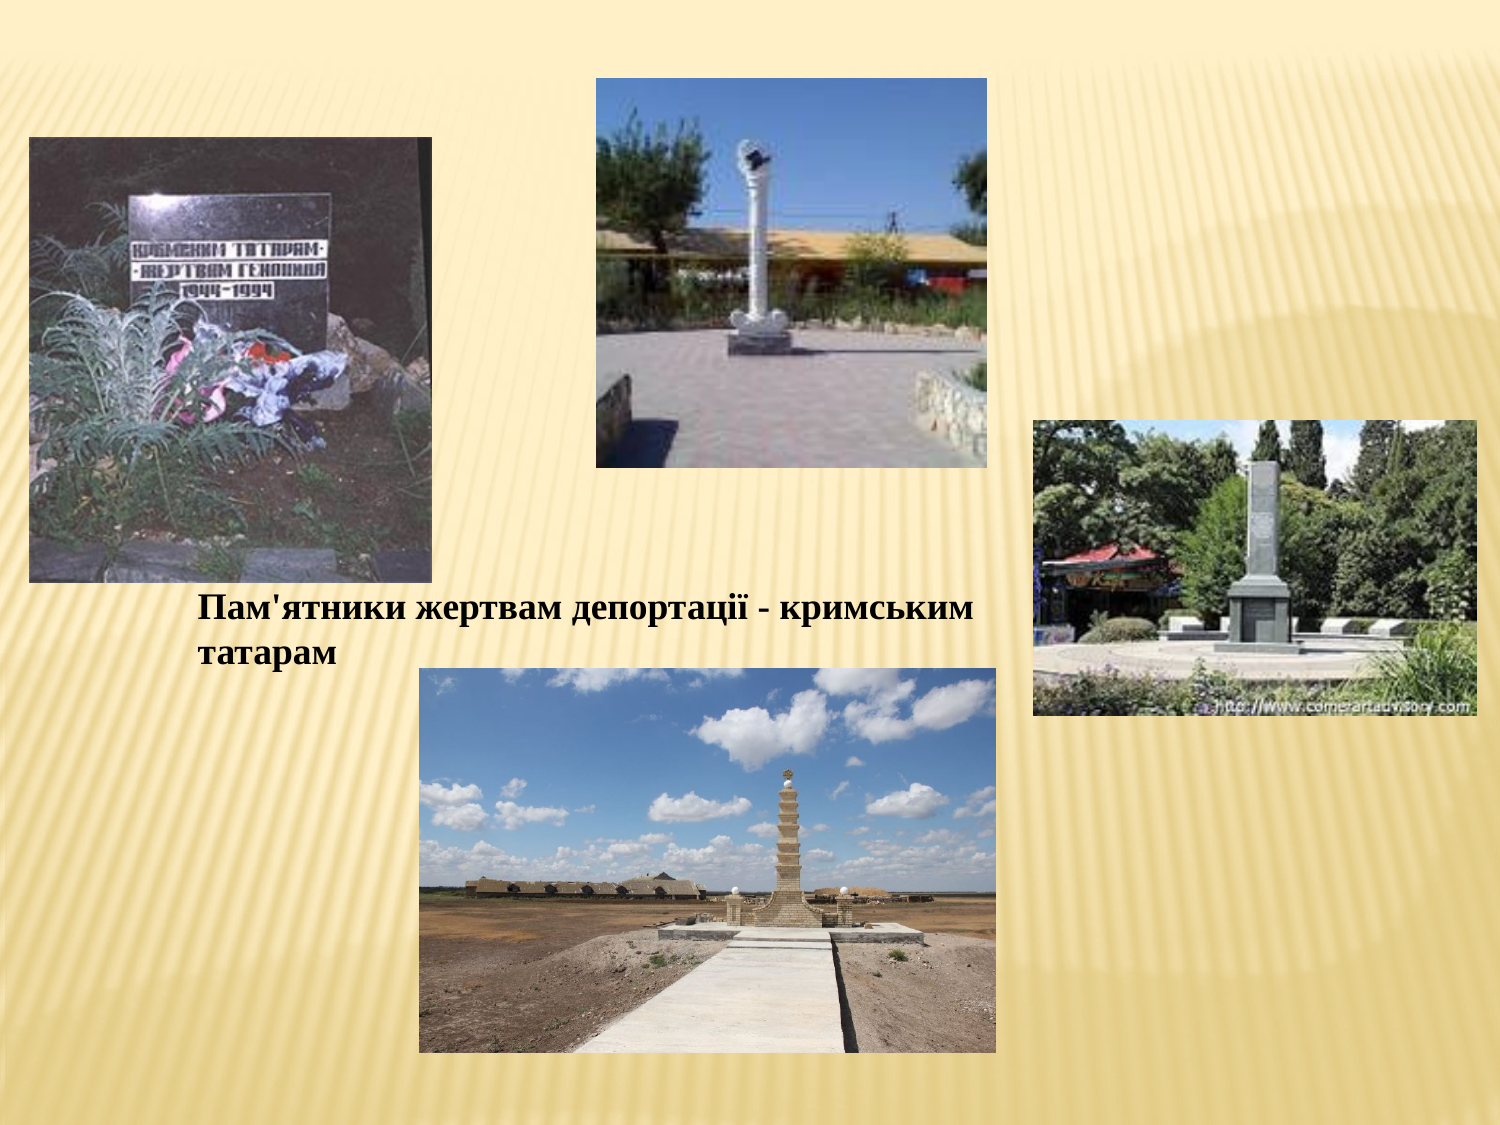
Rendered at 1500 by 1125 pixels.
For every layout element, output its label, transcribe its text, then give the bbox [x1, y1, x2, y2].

text_box Пам'ятники жертвам депортації - кримським татарам [182, 574, 1023, 679]
picture [596, 77, 987, 469]
picture [29, 136, 432, 583]
picture [1033, 420, 1477, 717]
picture [418, 668, 996, 1054]
